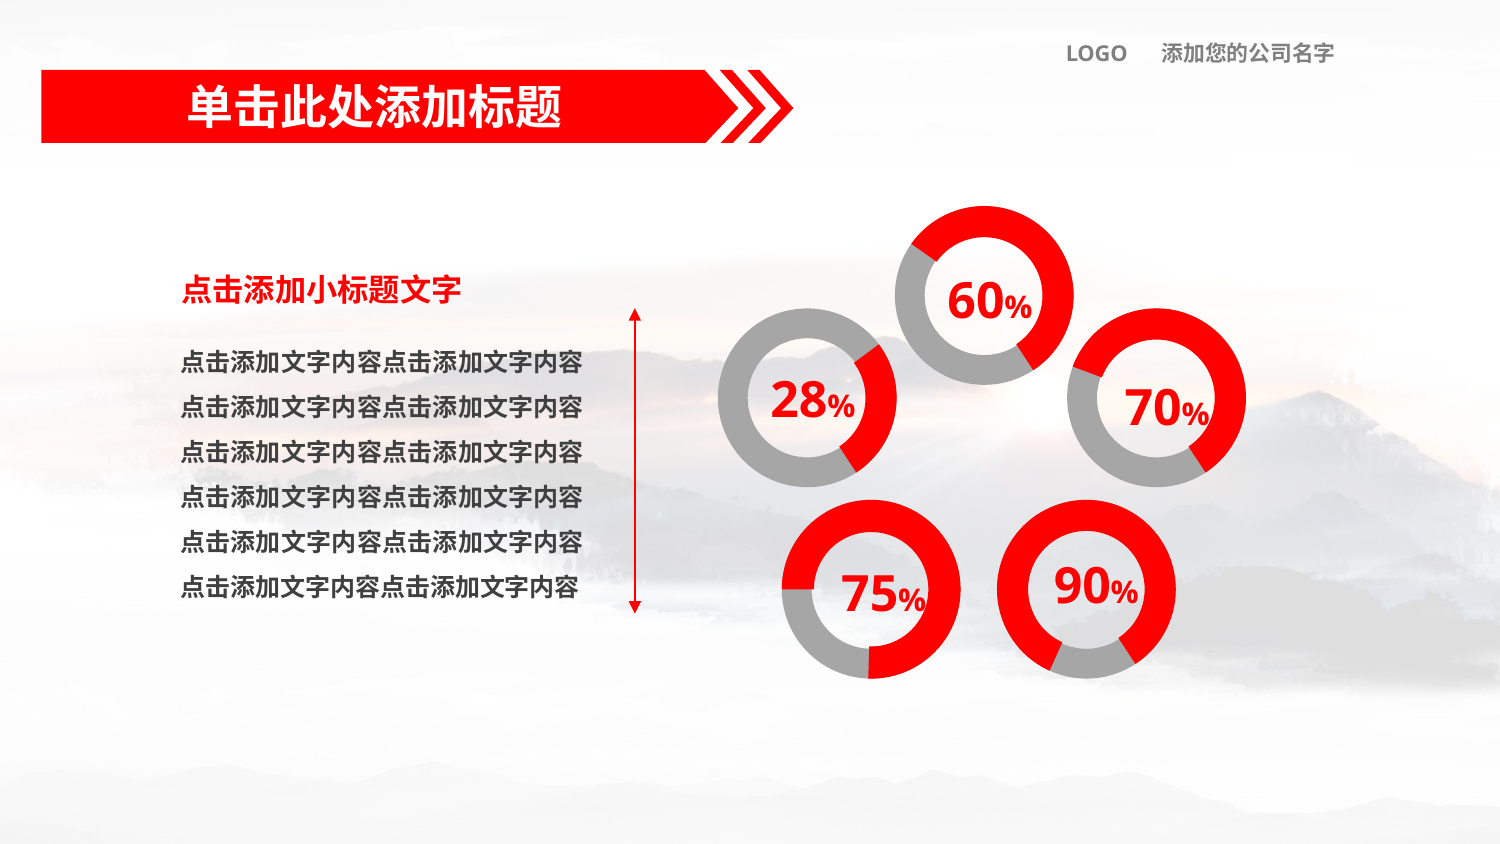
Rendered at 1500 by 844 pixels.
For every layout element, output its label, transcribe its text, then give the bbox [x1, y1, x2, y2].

text_box 点击添加小标题文字 [166, 262, 538, 315]
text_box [1066, 308, 1247, 488]
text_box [717, 308, 897, 488]
text_box 点击添加文字内容点击添加文字内容点击添加文字内容点击添加文字内容点击添加文字内容点击添加文字内容点击添加文字内容点击添加文字内容点击添加文字内容点击添加文字内容点击添加文字内容点击添加文字内容 [165, 324, 600, 609]
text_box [996, 499, 1177, 679]
text_box LOGO 添加您的公司名字 [1051, 32, 1431, 74]
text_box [894, 205, 1074, 386]
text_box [781, 499, 961, 679]
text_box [41, 69, 794, 144]
